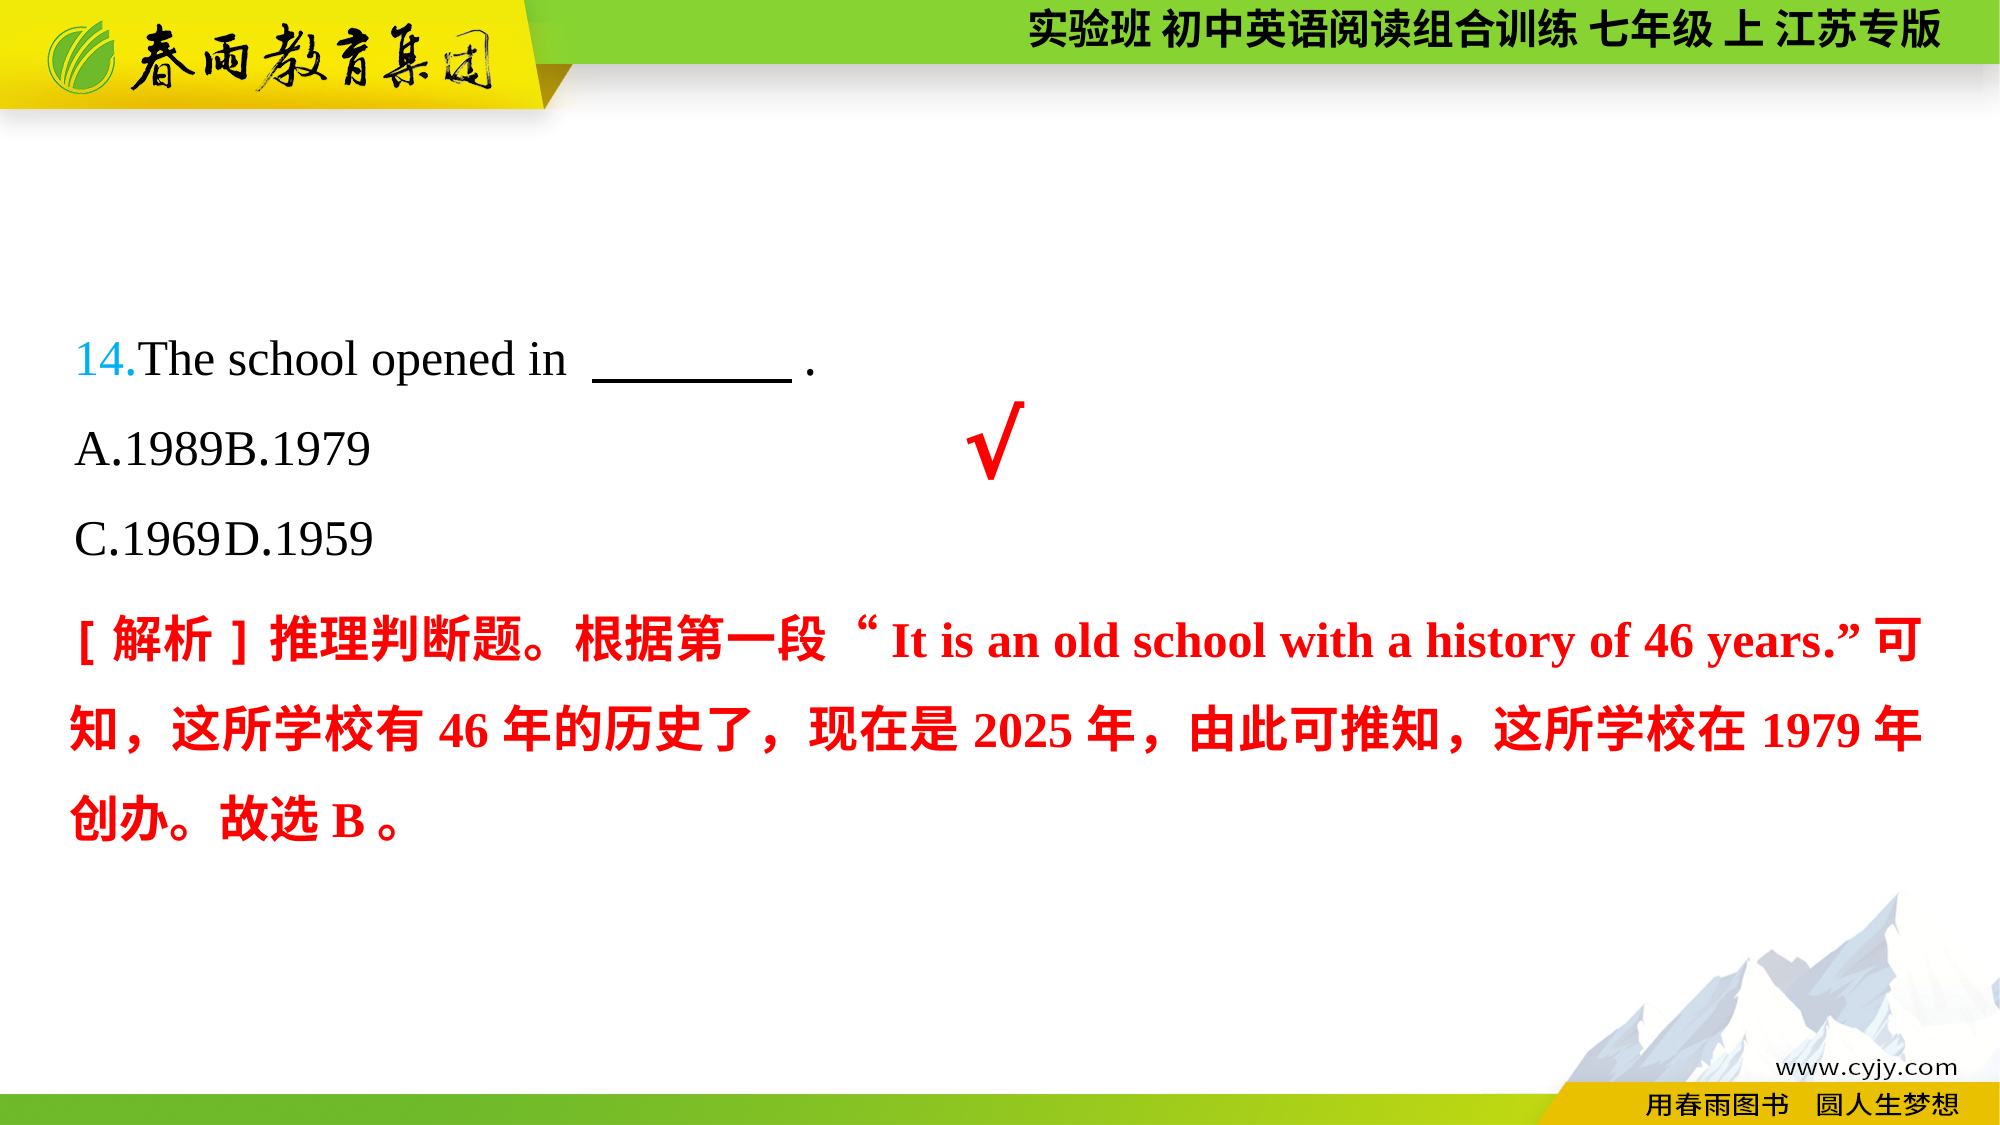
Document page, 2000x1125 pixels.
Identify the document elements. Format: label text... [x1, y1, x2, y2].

text_box [解析]推理判断题。根据第一段“It is an old school with a history of 46 years.”可知，这所学校有46年的历史了，现在是2025年，由此可推知，这所学校在1979年创办。故选B。 [54, 569, 1939, 855]
picture [0, 0, 2000, 1125]
list 14.The school opened in . A.1989 B.1979 C.1969 D.1959 [59, 287, 1944, 564]
